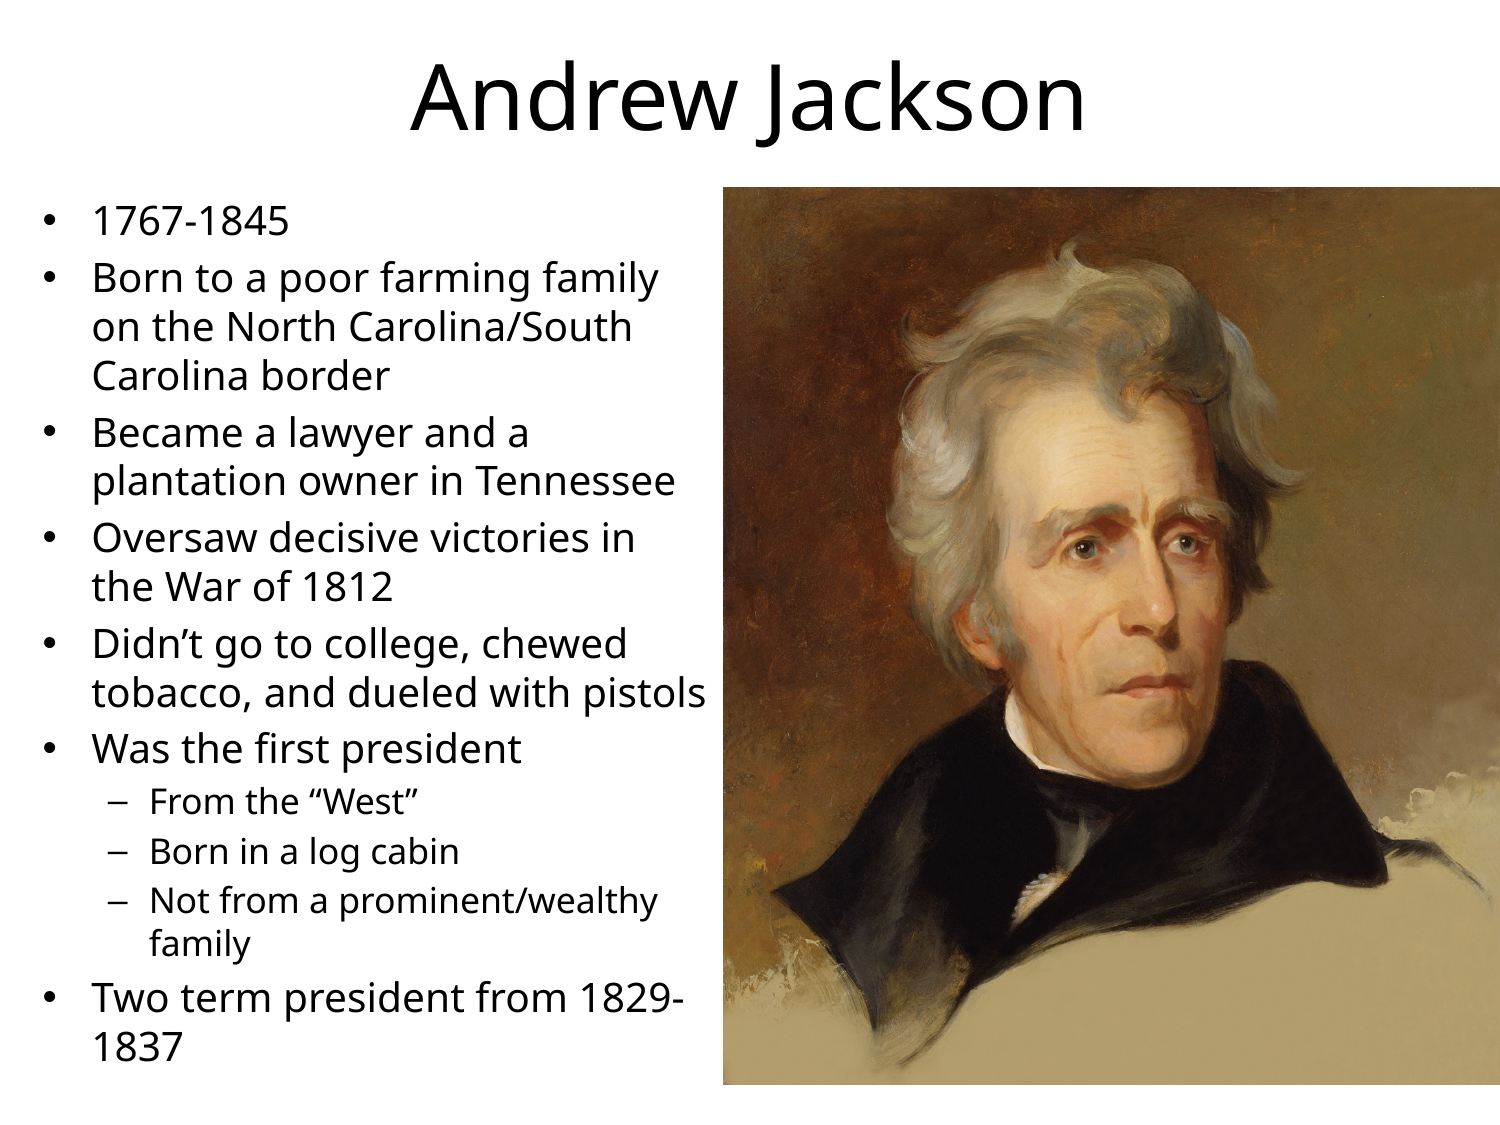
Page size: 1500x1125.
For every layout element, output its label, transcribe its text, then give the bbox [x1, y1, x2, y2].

title Andrew Jackson [0, 0, 1500, 188]
picture [722, 187, 1500, 1085]
list 1767-1845 Born to a poor farming family on the North Carolina/South Carolina border Became a lawyer and a plantation owner in Tennessee Oversaw decisive victories in the War of 1812 Didn’t go to college, chewed tobacco, and dueled with pistols Was the first president From the “West” Born in a log cabin Not from a prominent/wealthy family Two term president from 1829-1837 [27, 187, 724, 1125]
